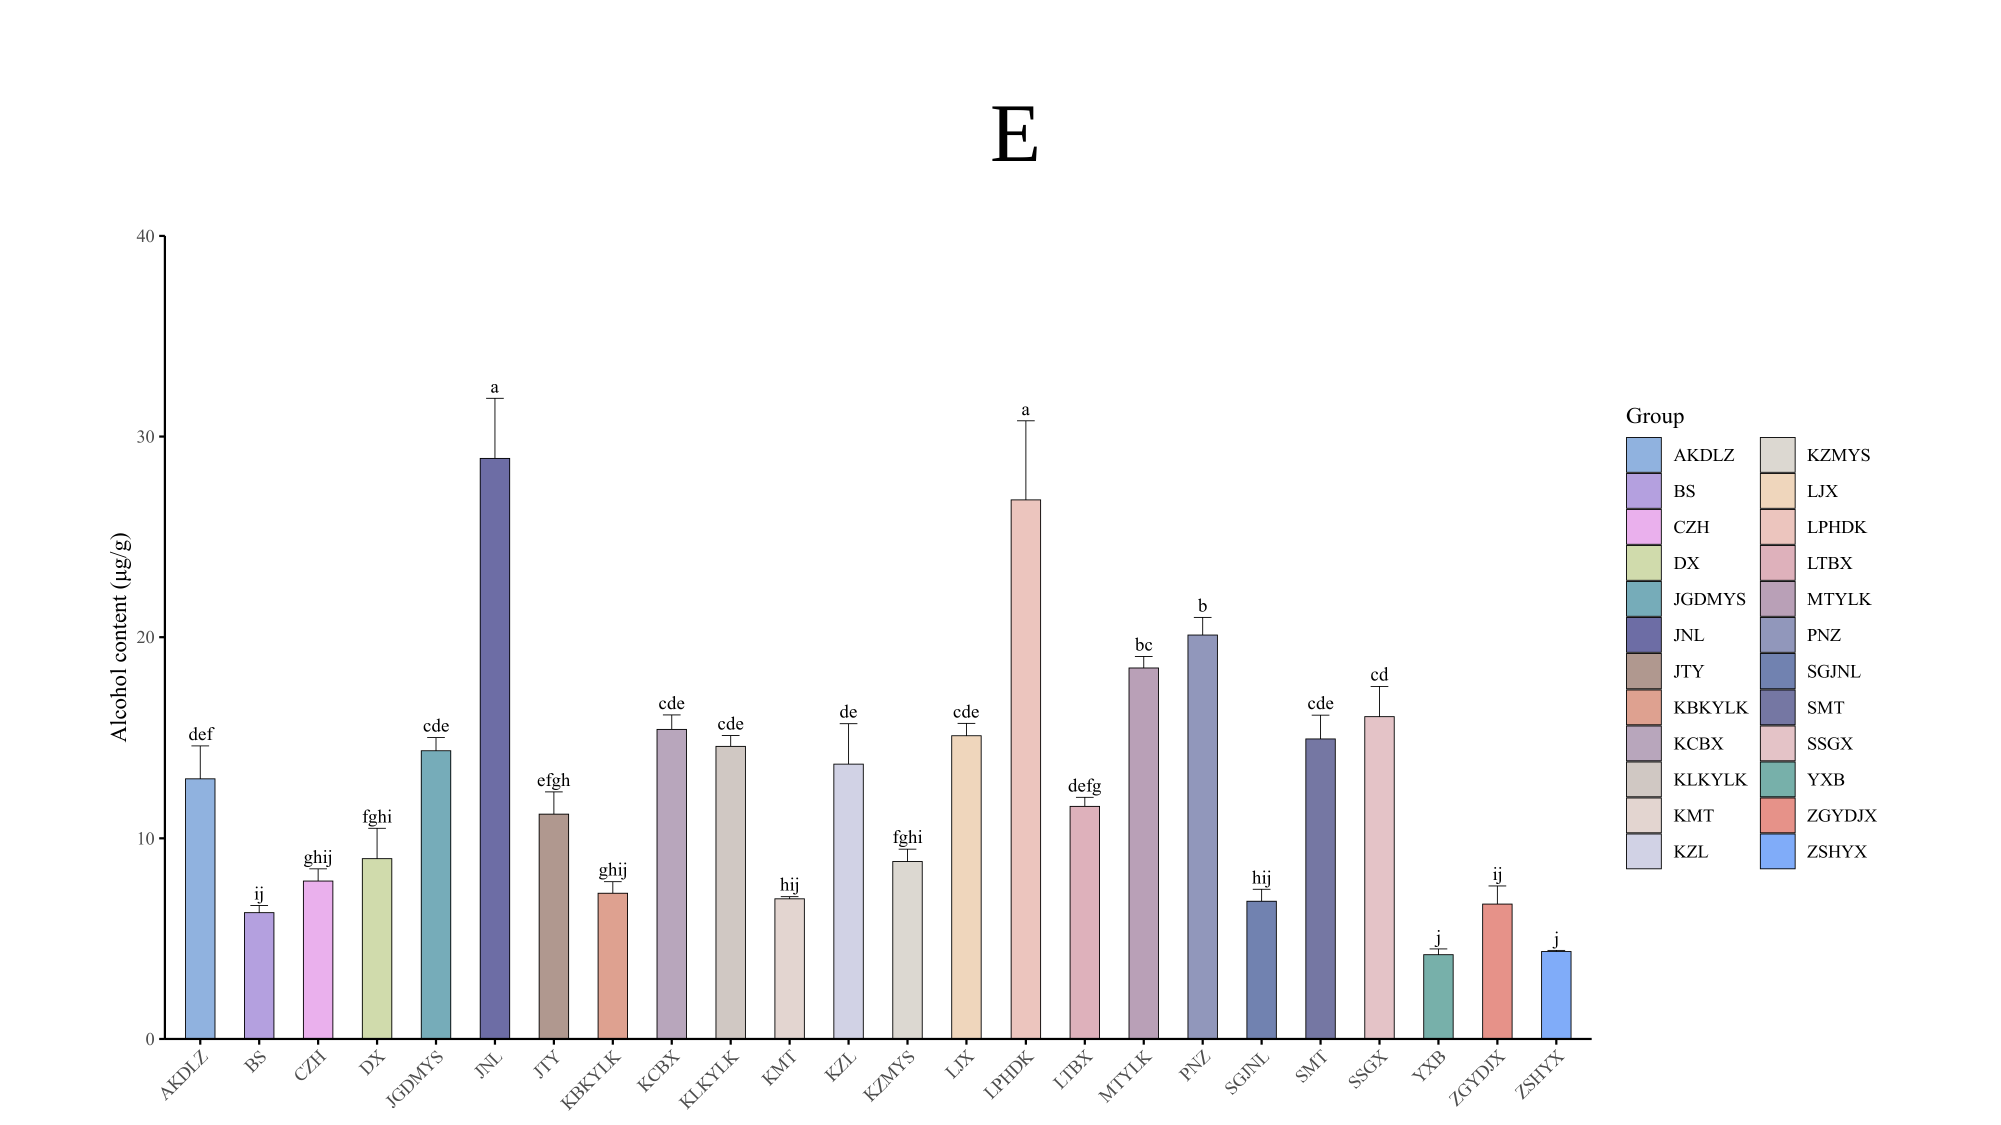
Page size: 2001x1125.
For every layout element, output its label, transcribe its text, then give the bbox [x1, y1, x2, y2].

picture [99, 224, 1901, 1125]
title E [265, 12, 1766, 187]
